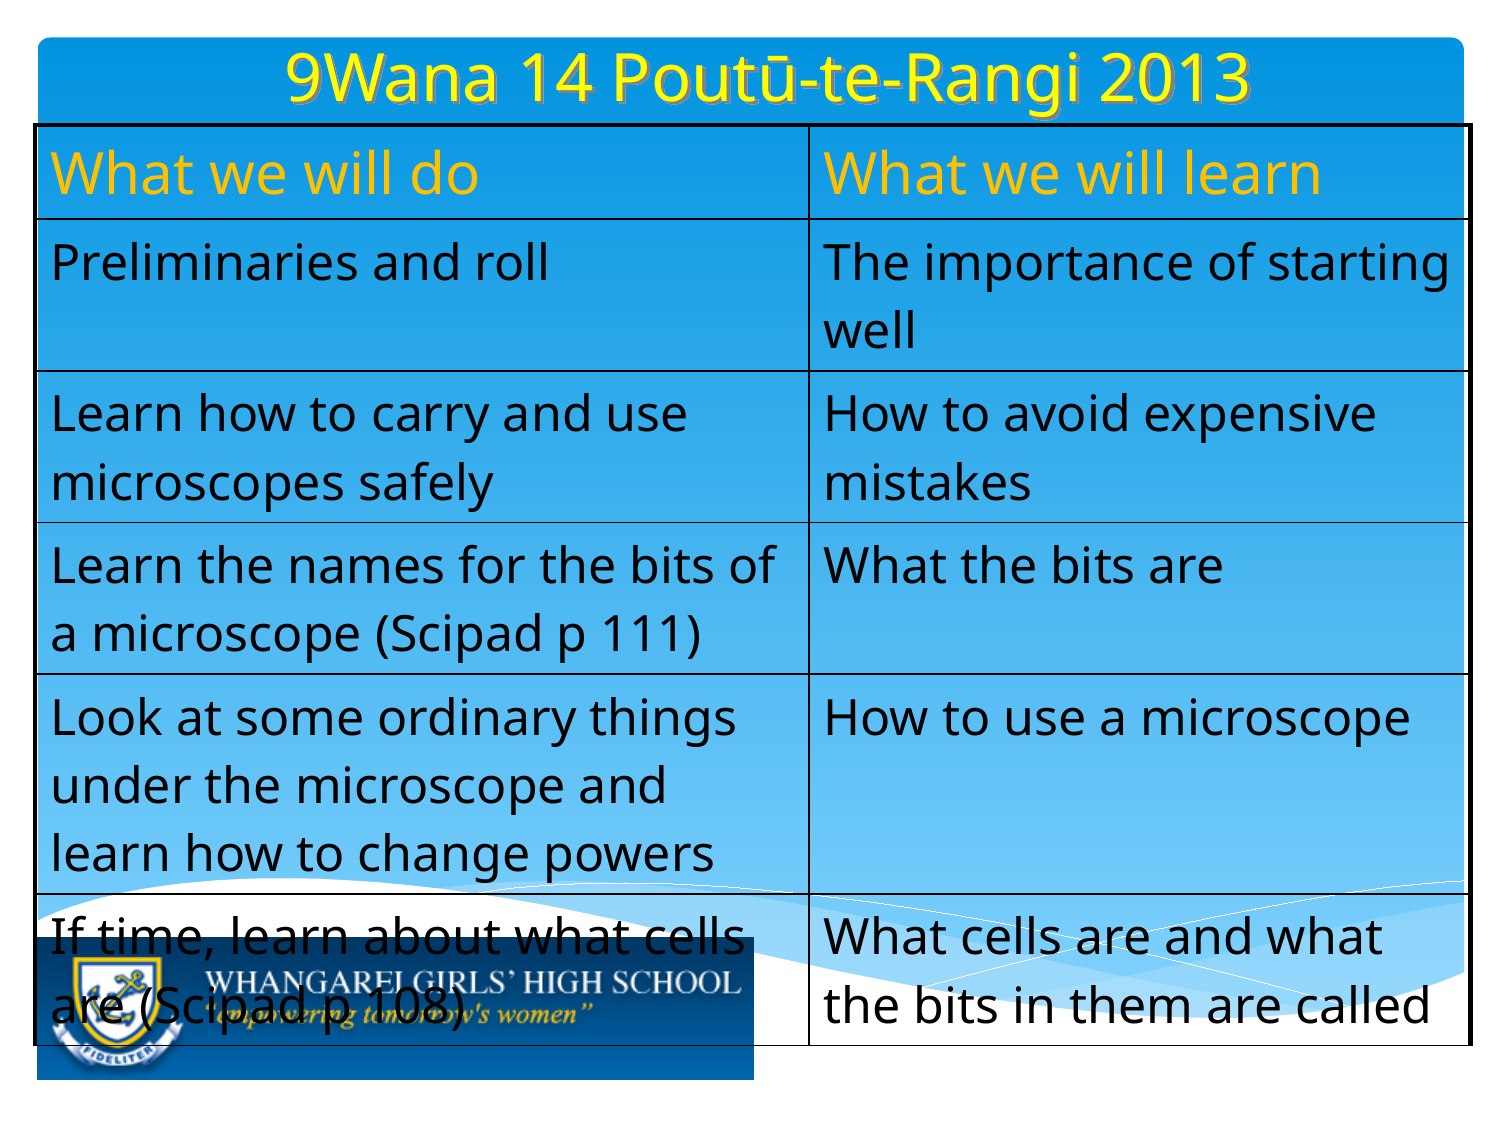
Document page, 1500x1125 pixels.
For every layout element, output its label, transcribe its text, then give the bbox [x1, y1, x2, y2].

table_cell How to avoid expensive mistakes [810, 372, 1468, 522]
table_cell Learn how to carry and use microscopes safely [37, 372, 808, 522]
table_cell Learn the names for the bits of a microscope (Scipad p 111) [37, 523, 808, 673]
table_cell What the bits are [810, 523, 1468, 673]
table_header What we will do [37, 127, 808, 218]
table_cell How to use a microscope [810, 675, 1468, 893]
table_cell The importance of starting well [810, 220, 1468, 370]
text_box 9Wana 14 Poutū-te-Rangi 2013 [162, 24, 1375, 123]
table_cell What cells are and what the bits in them are called [810, 895, 1468, 1045]
table_cell Preliminaries and roll [37, 220, 808, 370]
table_cell Look at some ordinary things under the microscope and learn how to change powers [37, 675, 808, 893]
table_cell If time, learn about what cells are (Scipad p 108) [37, 895, 808, 1045]
table_header What we will learn [810, 127, 1468, 218]
picture [37, 937, 754, 1080]
